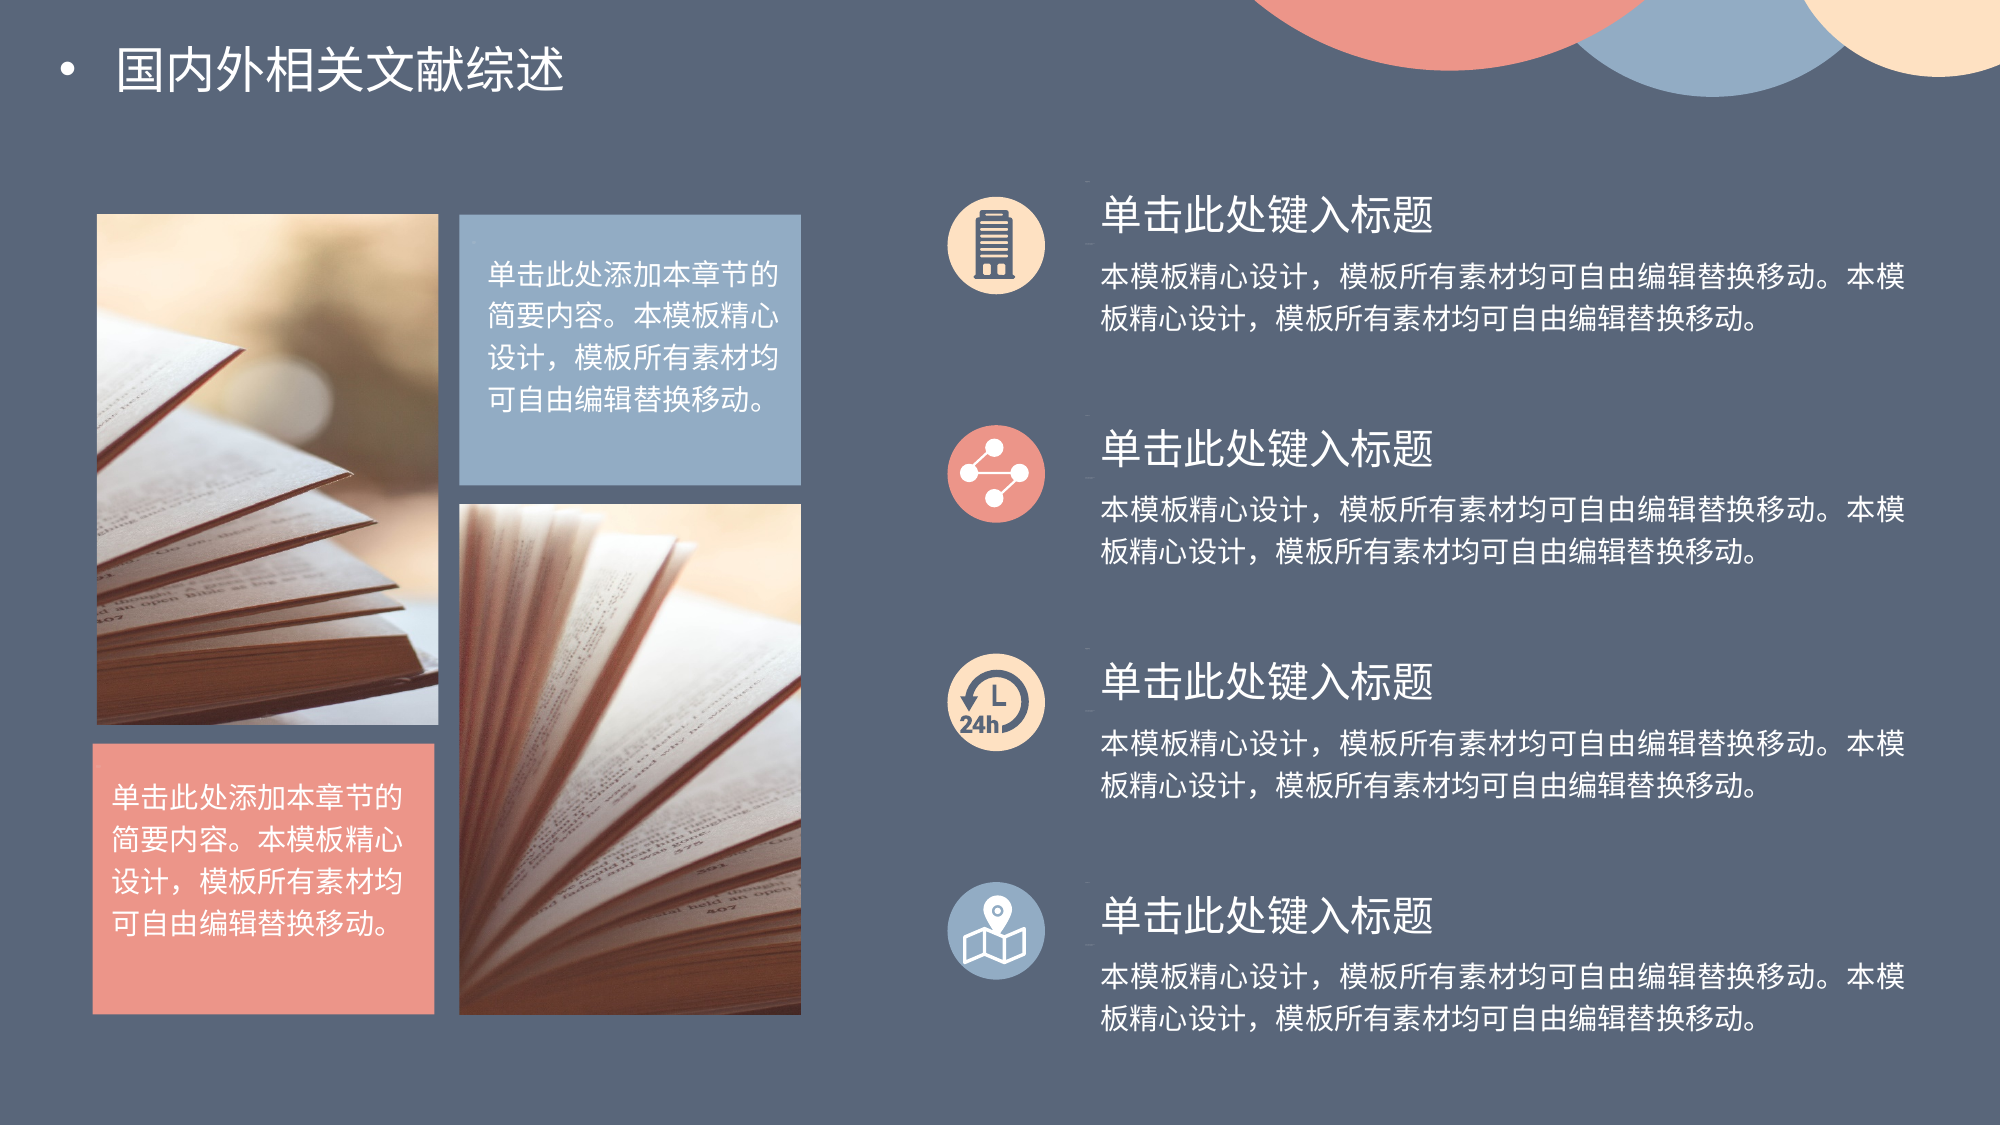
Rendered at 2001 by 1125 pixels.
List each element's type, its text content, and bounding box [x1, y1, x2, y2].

text_box [96, 214, 439, 726]
text_box 单击此处键入标题 [1085, 648, 1450, 714]
text_box [458, 214, 802, 486]
text_box 本模板精心设计，模板所有素材均可自由编辑替换移动。本模板精心设计，模板所有素材均可自由编辑替换移动。 [1085, 477, 1921, 576]
text_box 国内外相关文献综述 [58, 31, 630, 106]
text_box 本模板精心设计，模板所有素材均可自由编辑替换移动。本模板精心设计，模板所有素材均可自由编辑替换移动。 [1085, 710, 1921, 810]
text_box [973, 210, 1016, 279]
text_box [946, 424, 1047, 524]
text_box [458, 503, 802, 1016]
text_box [959, 715, 999, 733]
text_box 本模板精心设计，模板所有素材均可自由编辑替换移动。本模板精心设计，模板所有素材均可自由编辑替换移动。 [1085, 243, 1921, 343]
text_box 单击此处键入标题 [1085, 181, 1450, 247]
text_box [92, 743, 435, 1015]
text_box 单击此处键入标题 [1085, 882, 1450, 947]
text_box [960, 669, 1029, 734]
text_box 单击此处键入标题 [1085, 415, 1450, 480]
text_box 本模板精心设计，模板所有素材均可自由编辑替换移动。本模板精心设计，模板所有素材均可自由编辑替换移动。 [1085, 944, 1921, 1043]
text_box 单击此处添加本章节的简要内容。本模板精心设计，模板所有素材均可自由编辑替换移动。 [472, 241, 801, 424]
text_box [946, 195, 1047, 296]
text_box [963, 895, 1026, 965]
text_box 单击此处添加本章节的简要内容。本模板精心设计，模板所有素材均可自由编辑替换移动。 [96, 765, 426, 948]
text_box [946, 881, 1047, 981]
text_box [959, 438, 1029, 508]
text_box [946, 652, 1047, 753]
